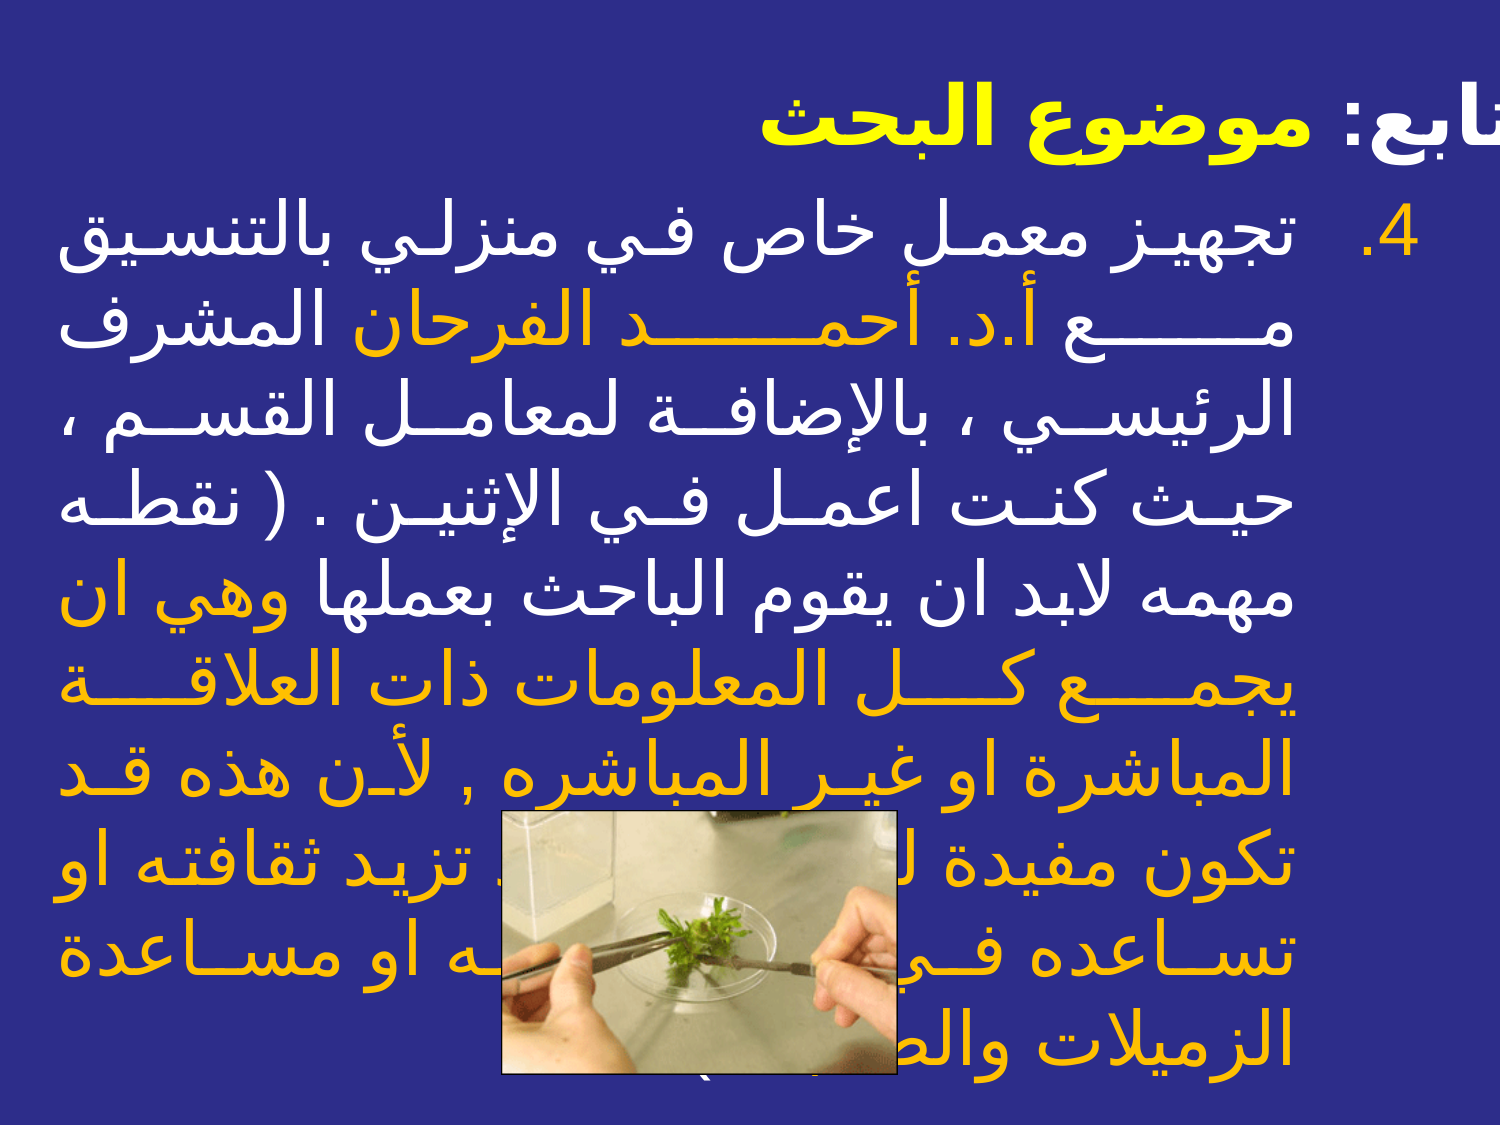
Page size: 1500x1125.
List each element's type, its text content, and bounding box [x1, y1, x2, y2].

list تجهيز معمل خاص في منزلي بالتنسيق مع أ.د. أحمد الفرحان المشرف الرئيسي ، بالإضافة لمعامل القسم ، حيث كنت اعمل في الإثنين . ( نقطه مهمه لابد ان يقوم الباحث بعملها وهي ان يجمع كل المعلومات ذات العلاقة المباشرة او غير المباشره , لأن هذه قد تكون مفيدة للبحث ، او قد تزيد ثقافته او تساعده في ابحاث لاحقه او مساعدة الزميلات والطالبات). [41, 172, 1436, 858]
text_box تابع: موضوع البحث [742, 54, 1500, 170]
picture [501, 810, 898, 1075]
